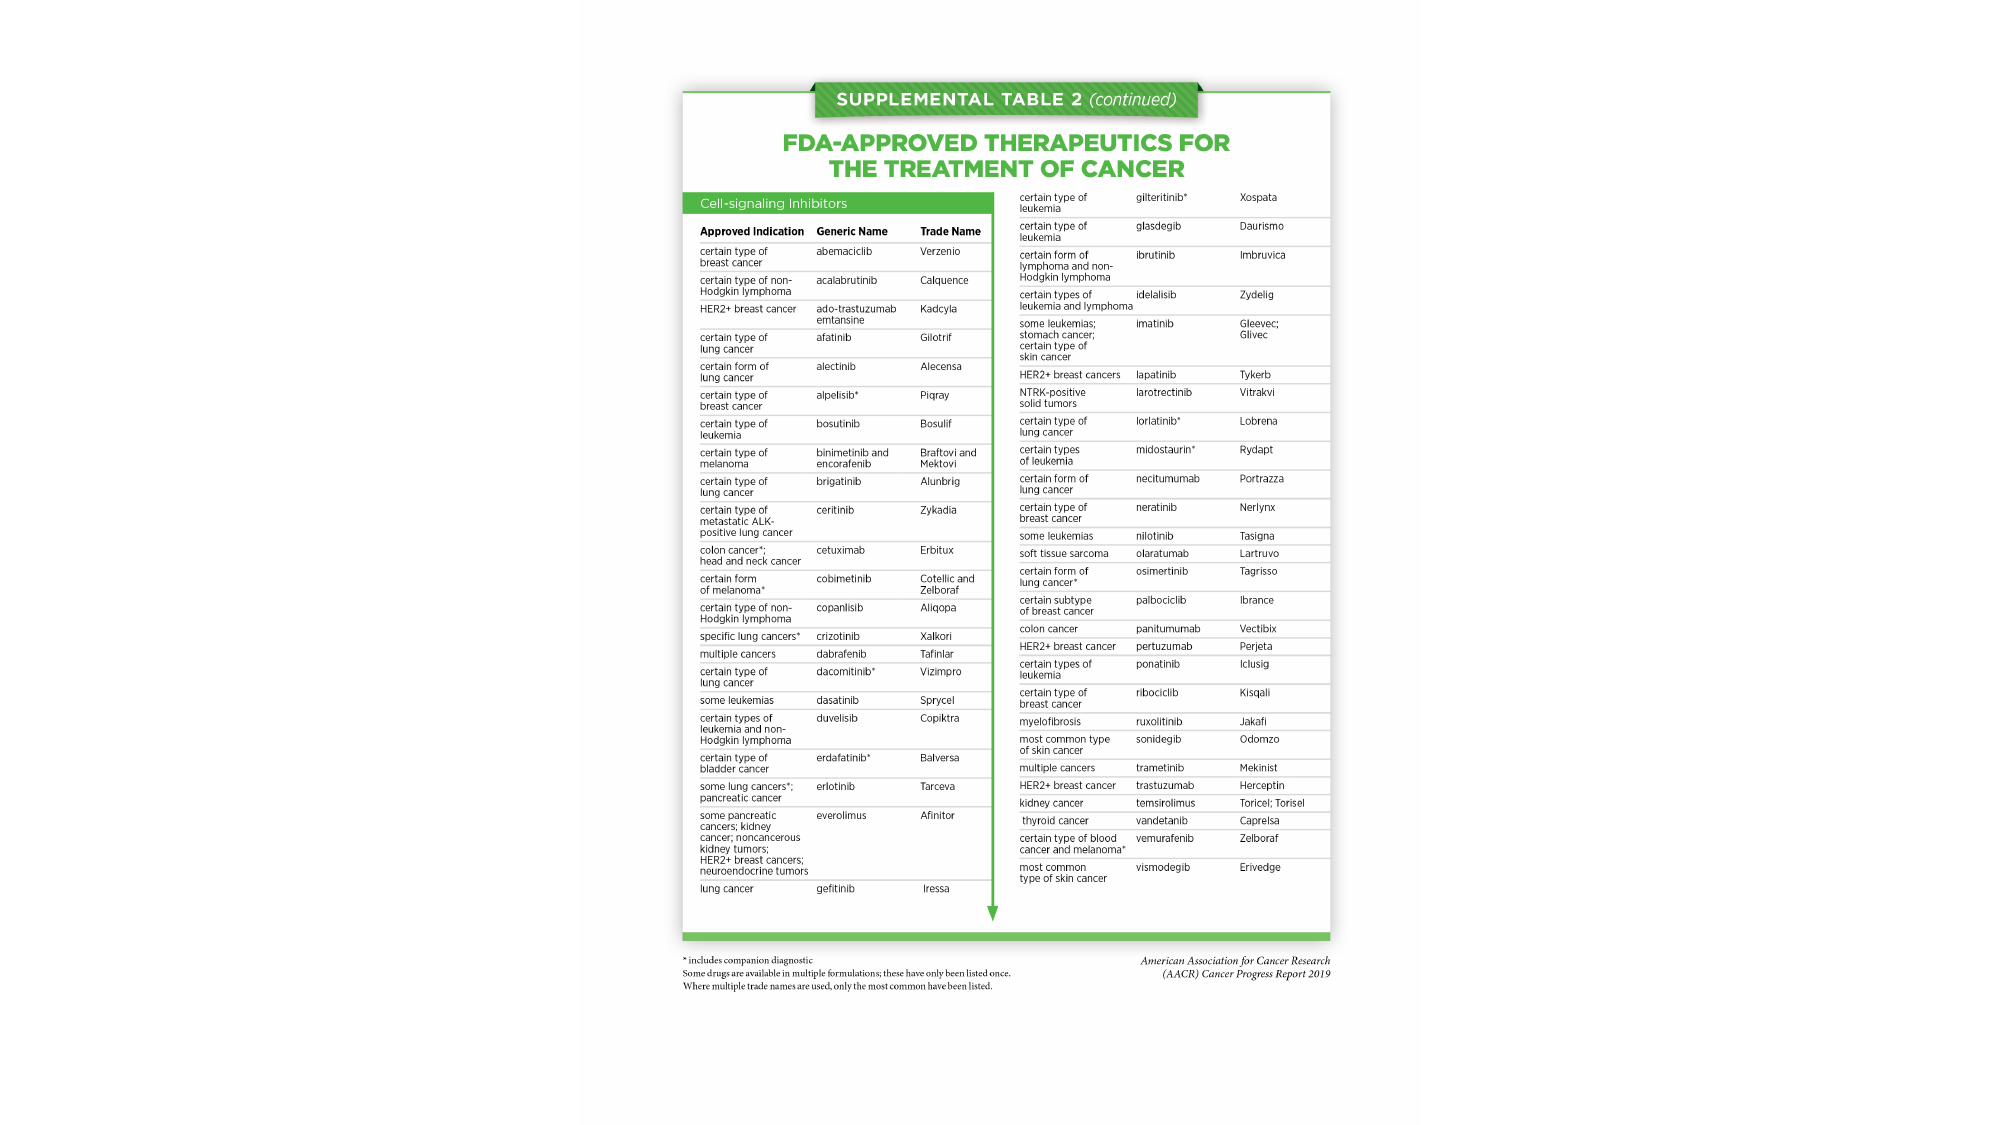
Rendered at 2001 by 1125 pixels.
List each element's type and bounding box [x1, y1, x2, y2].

picture [579, 0, 1421, 1125]
